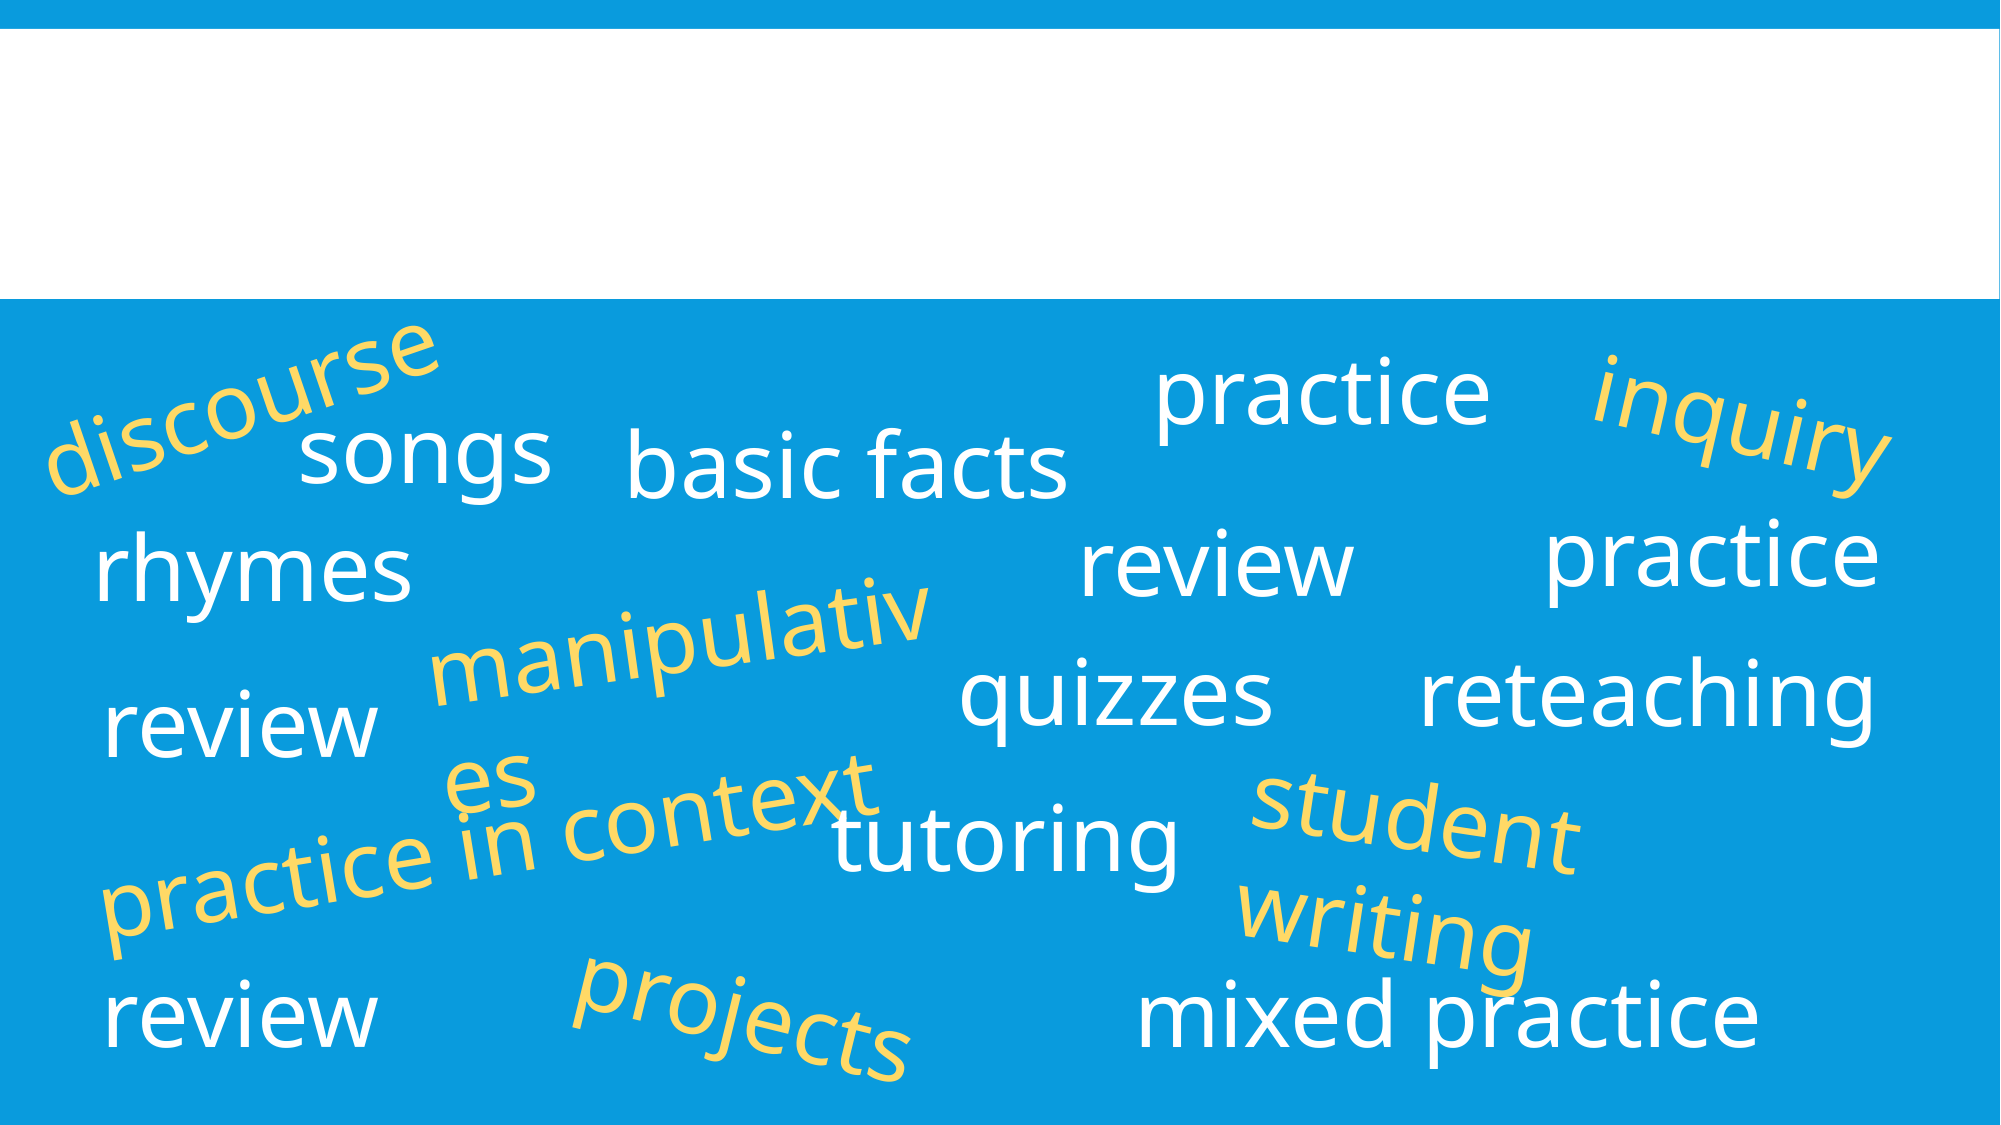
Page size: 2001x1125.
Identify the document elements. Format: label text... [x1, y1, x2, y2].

text_box discourse [8, 256, 503, 531]
text_box review [1062, 497, 1528, 622]
text_box practice in context [72, 710, 900, 969]
text_box mixed practice [1119, 948, 1804, 1074]
text_box reteaching [1402, 627, 1931, 752]
text_box manipulatives [402, 530, 1010, 771]
text_box review [86, 658, 526, 784]
text_box student writing [1214, 752, 1927, 1061]
text_box practice [1527, 487, 1969, 612]
text_box inquiry [1578, 319, 1940, 487]
text_box rhymes [77, 502, 589, 628]
text_box quizzes [942, 626, 1405, 752]
text_box projects [550, 904, 991, 1125]
text_box tutoring [815, 771, 1296, 897]
text_box basic facts [609, 399, 1367, 525]
text_box practice [1137, 325, 1578, 451]
text_box review [86, 948, 535, 1074]
text_box songs [282, 384, 619, 509]
